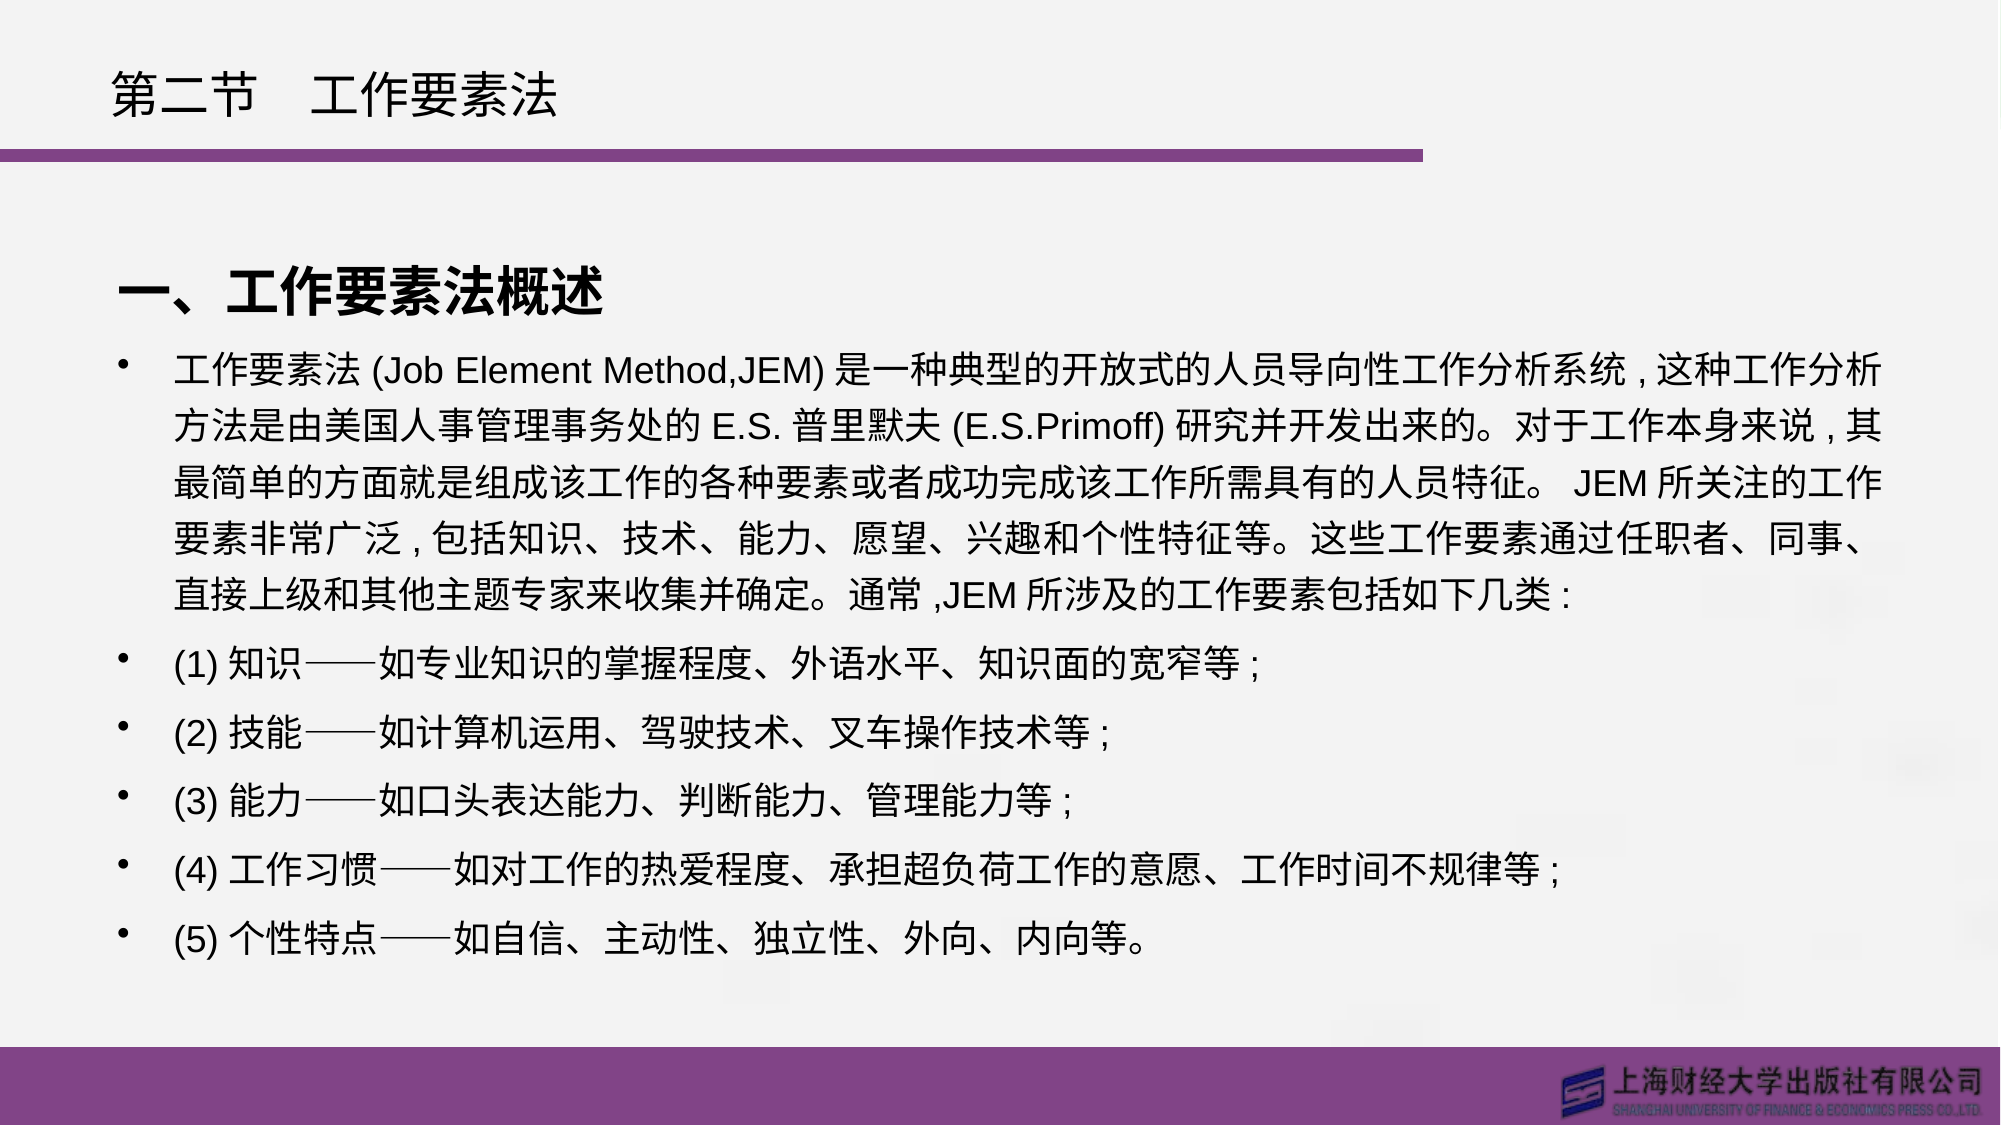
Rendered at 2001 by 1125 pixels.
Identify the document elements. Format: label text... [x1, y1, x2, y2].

picture [0, 0, 2001, 1125]
list 一、工作要素法概述 工作要素法(Job Element Method,JEM)是一种典型的开放式的人员导向性工作分析系统,这种工作分析方法是由美国人事管理事务处的E.S.普里默夫(E.S.Primoff)研究并开发出来的。对于工作本身来说,其最简单的方面就是组成该工作的各种要素或者成功完成该工作所需具有的人员特征。JEM所关注的工作要素非常广泛,包括知识、技术、能力、愿望、兴趣和个性特征等。这些工作要素通过任职者、同事、直接上级和其他主题专家来收集并确定。通常,JEM所涉及的工作要素包括如下几类: (1)知识——如专业知识的掌握程度、外语水平、知识面的宽窄等; (2)技能——如计算机运用、驾驶技术、叉车操作技术等; (3)能力——如口头表达能力、判断能力、管理能力等; (4)工作习惯——如对工作的热爱程度、承担超负荷工作的意愿、工作时间不规律等; (5)个性特点——如自信、主动性、独立性、外向、内向等。 [102, 233, 1898, 1032]
title 第二节 工作要素法 [94, 42, 1451, 146]
